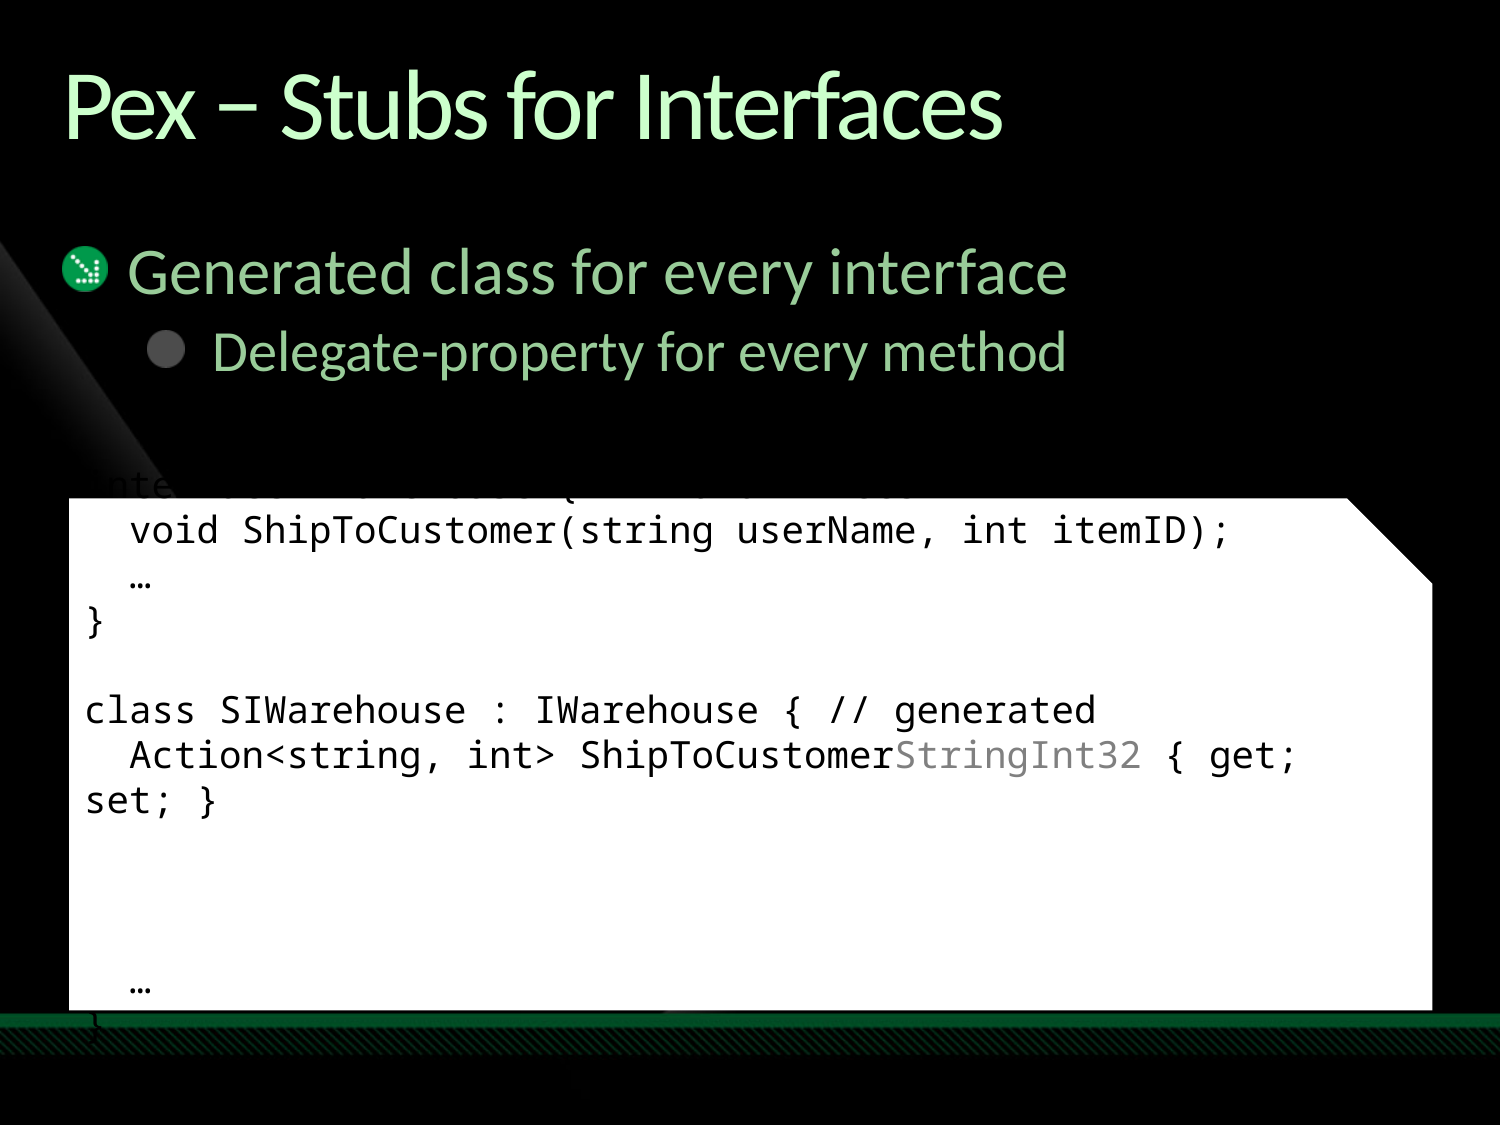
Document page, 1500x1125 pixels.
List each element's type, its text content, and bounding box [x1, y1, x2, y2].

picture [0, 0, 1500, 1125]
text_box interface IWarehouse { // hand-written void ShipToCustomer(string userName, int itemID); … } class SIWarehouse : IWarehouse { // generated Action<string, int> ShipToCustomerStringInt32 { get; set; } void IWarehouse.ShipToCustomer(string userName, int itemID) { return ShipToCustomerStringInt32(userName, itemID); } … } [64, 493, 1437, 1015]
list Generated class for every interface Delegate-property for every method [62, 237, 1438, 388]
title Pex − Stubs for Interfaces [62, 53, 1438, 144]
